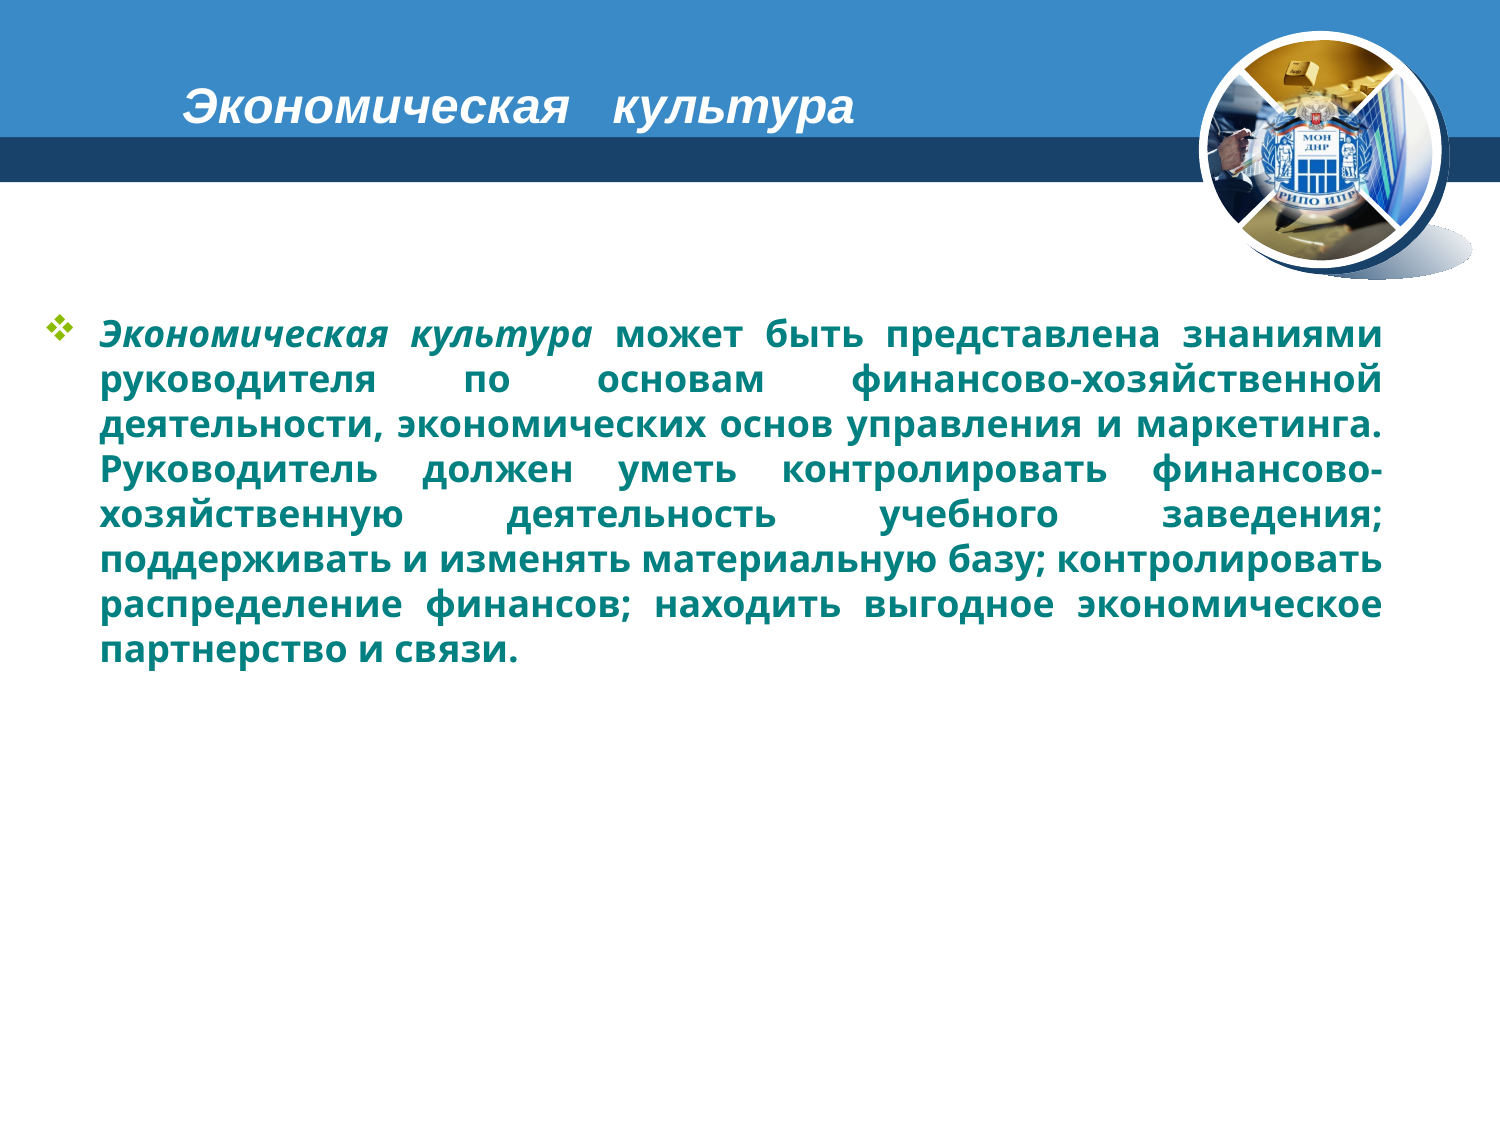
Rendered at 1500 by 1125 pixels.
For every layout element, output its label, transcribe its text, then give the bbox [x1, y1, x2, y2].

text_box Экономическая культура [17, 66, 1034, 202]
picture [1207, 40, 1433, 261]
list Экономическая культура может быть представлена знаниями руководителя по основам финансово-хозяйственной деятельности, экономических основ управления и маркетинга. Руководитель должен уметь контролировать финансово-хозяйственную деятельность учебного заведения; поддерживать и изменять материальную базу; контролировать распределение финансов; находить выгодное экономическое партнерство и связи. [28, 302, 1399, 1067]
